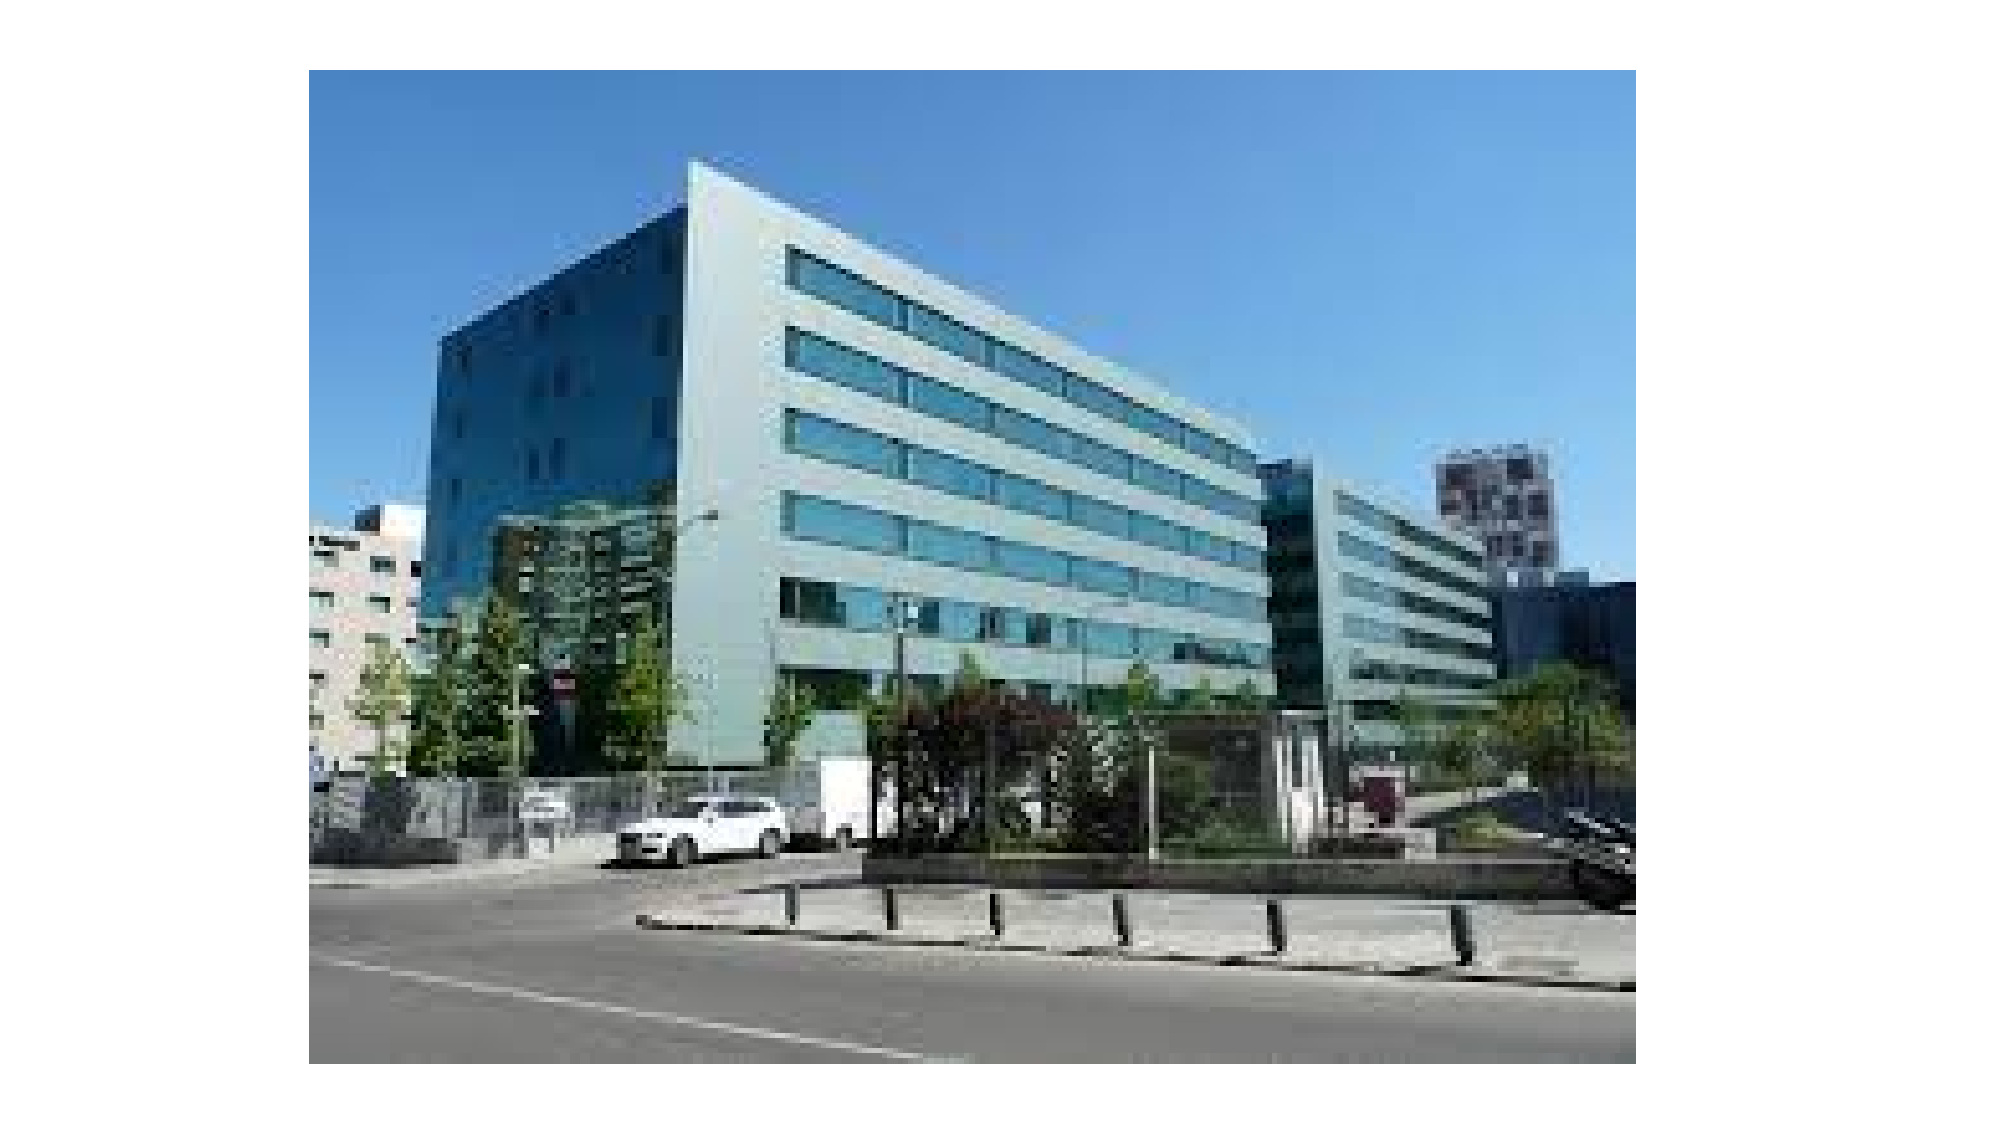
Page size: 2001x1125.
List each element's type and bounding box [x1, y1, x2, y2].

picture [309, 70, 1636, 1064]
